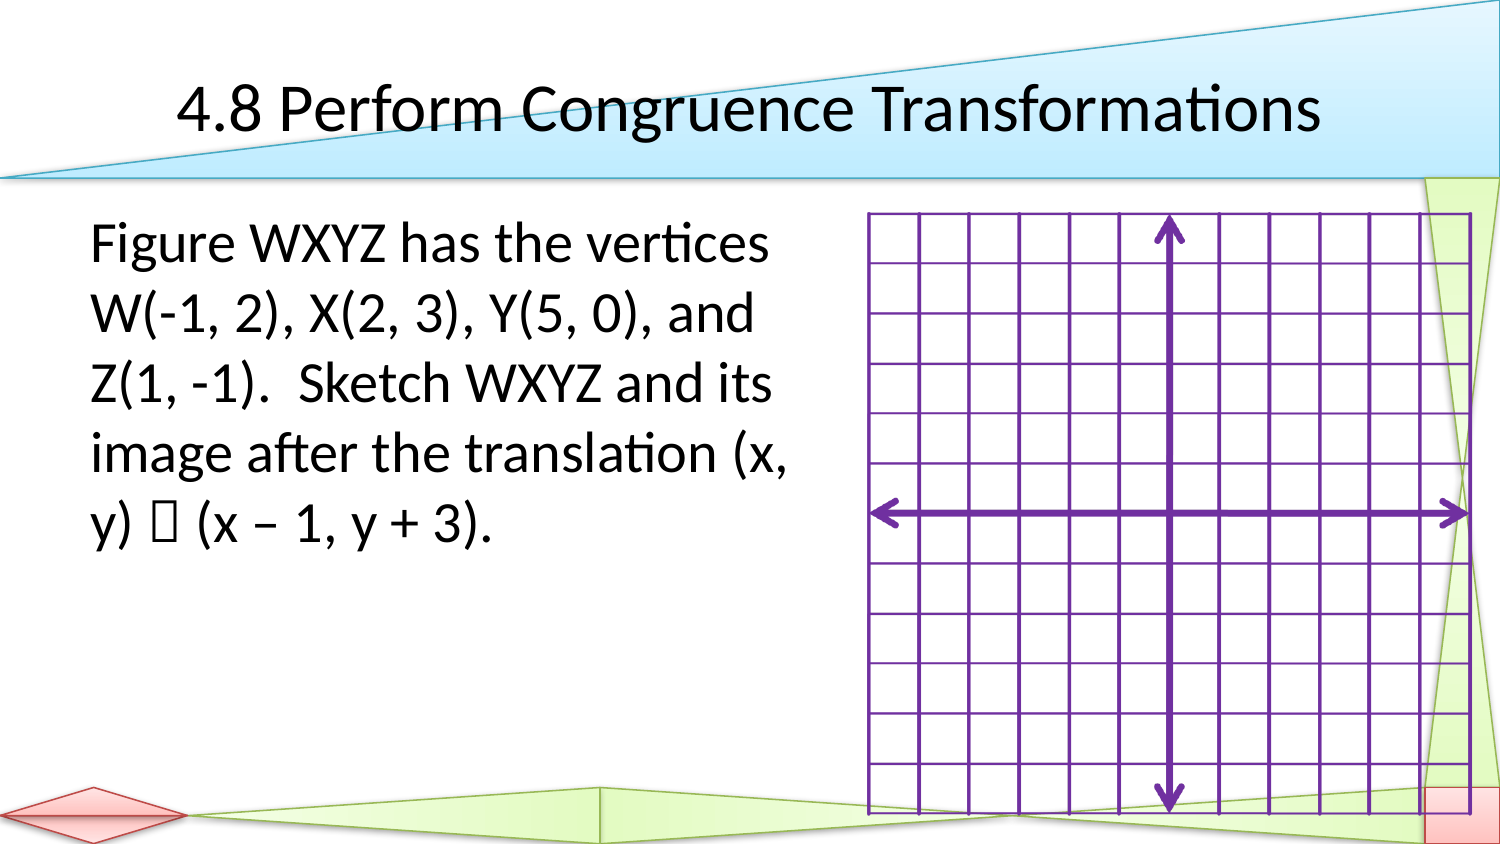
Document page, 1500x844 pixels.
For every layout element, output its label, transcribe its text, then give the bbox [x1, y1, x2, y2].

title 4.8 Perform Congruence Transformations [75, 33, 1425, 175]
list Figure WXYZ has the vertices W(-1, 2), X(2, 3), Y(5, 0), and Z(1, -1). Sketch WXYZ and its image after the translation (x, y)  (x – 1, y + 3). [75, 196, 832, 754]
picture [837, 181, 1500, 844]
